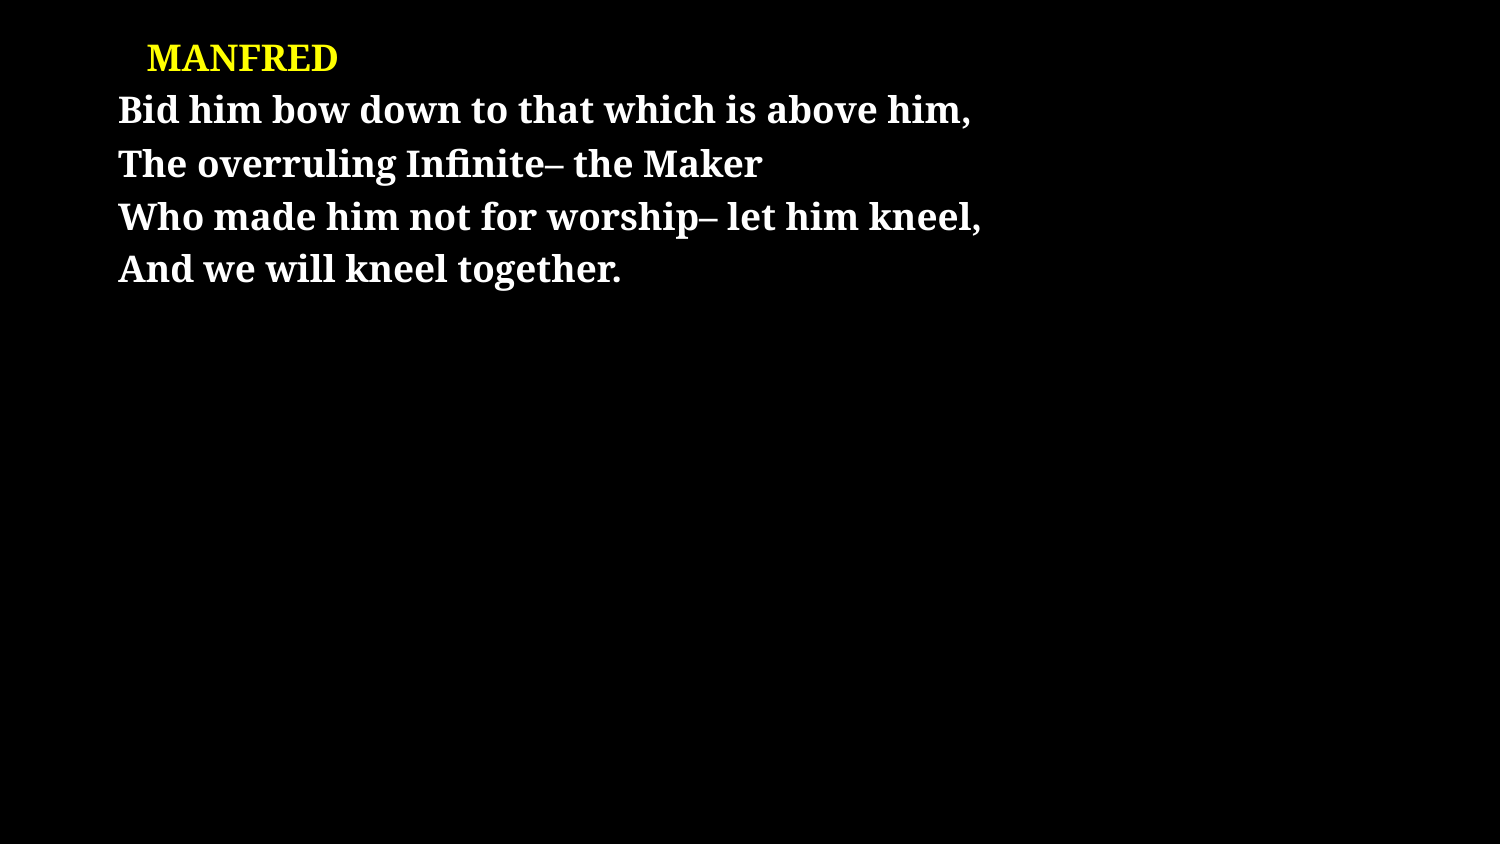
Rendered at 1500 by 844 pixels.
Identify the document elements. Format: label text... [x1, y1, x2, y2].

title Manfred Bid him bow down to that which is above him, The overruling Infinite– the Maker Who made him not for worship– let him kneel, And we will kneel together. [103, 17, 1397, 299]
